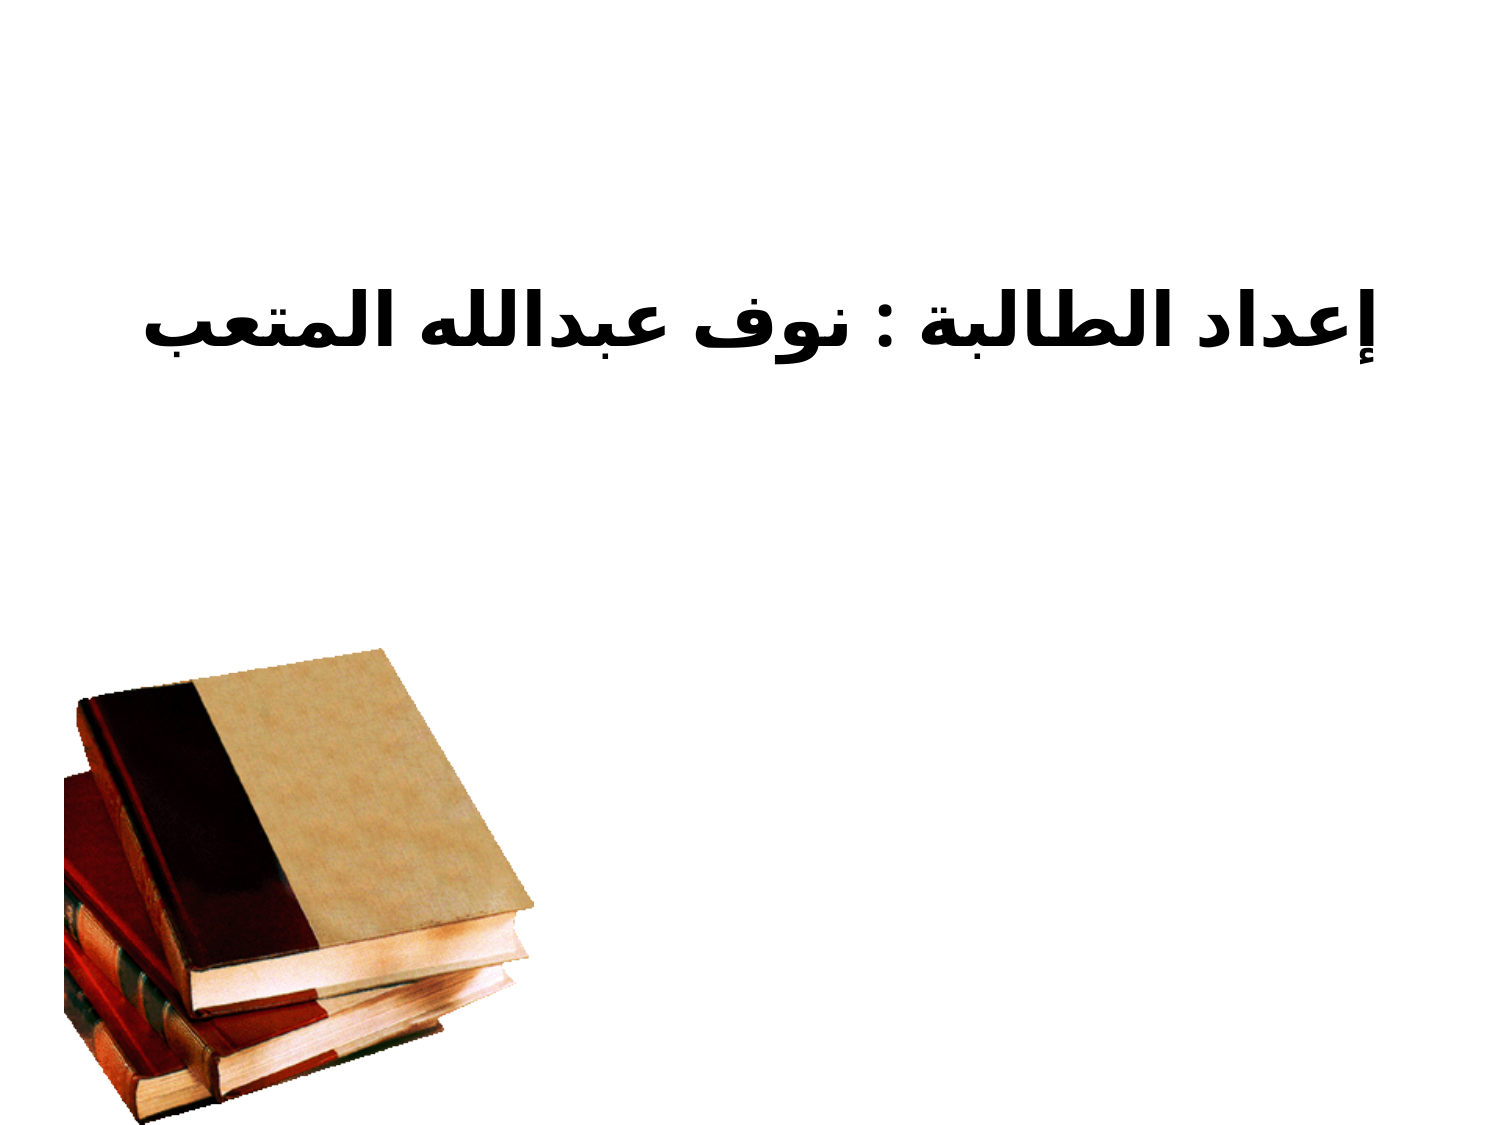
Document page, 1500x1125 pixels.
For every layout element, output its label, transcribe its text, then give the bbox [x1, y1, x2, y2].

picture [64, 648, 534, 1125]
title إعداد الطالبة : نوف عبدالله المتعب [123, 196, 1399, 438]
